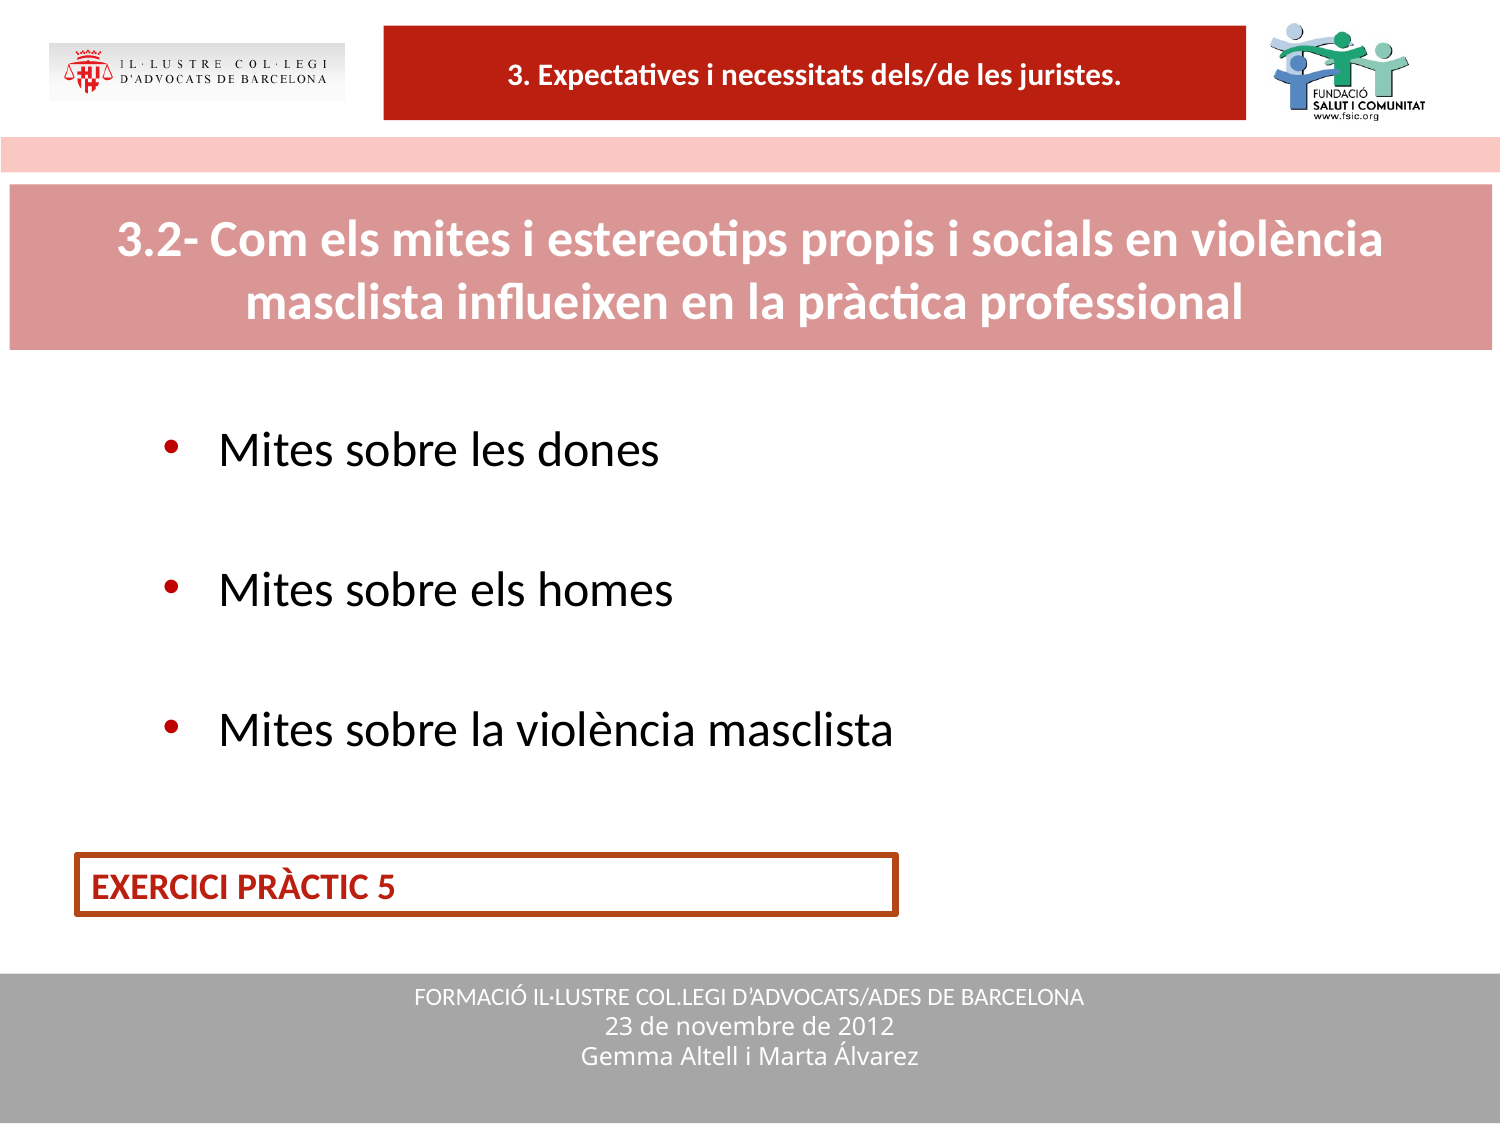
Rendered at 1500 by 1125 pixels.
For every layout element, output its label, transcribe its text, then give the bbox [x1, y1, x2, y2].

picture [1269, 22, 1425, 121]
list Mites sobre les dones Mites sobre els homes Mites sobre la violència masclista [147, 408, 1306, 811]
text_box FORMACIÓ IL·LUSTRE COL.LEGI D’ADVOCATS/ADES DE BARCELONA 23 de novembre de 2012 Gemma Altell i Marta Álvarez [0, 973, 1500, 1124]
title 3.2- Com els mites i estereotips propis i socials en violència masclista influeixen en la pràctica professional [9, 184, 1493, 350]
picture [48, 43, 346, 101]
text_box 3. Expectatives i necessitats dels/de les juristes. [383, 25, 1247, 121]
text_box [0, 137, 1500, 173]
text_box EXERCICI PRÀCTIC 5 [76, 854, 896, 915]
